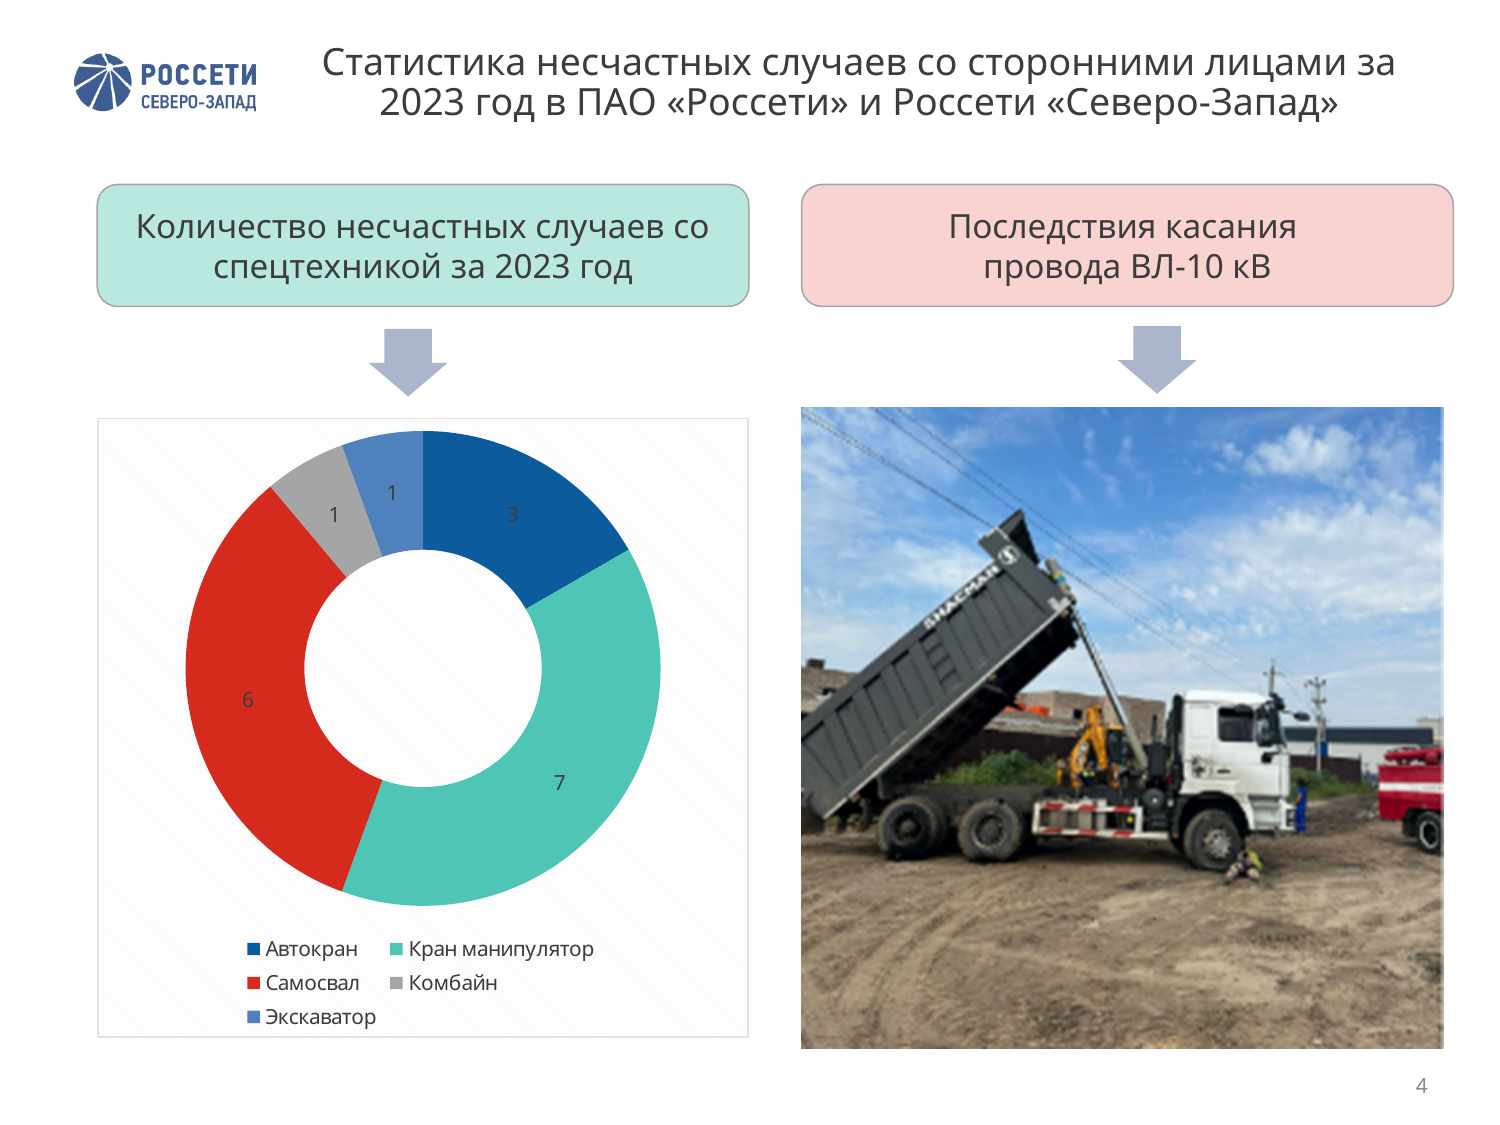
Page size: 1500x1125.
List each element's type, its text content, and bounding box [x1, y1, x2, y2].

picture [74, 34, 256, 131]
text_box Количество несчастных случаев со спецтехникой за 2023 год [95, 182, 752, 309]
title Статистика несчастных случаев со сторонними лицами за 2023 год в ПАО «Россети» и Россети «Северо-Запад» [289, 42, 1430, 138]
chart [96, 417, 750, 1038]
picture [801, 407, 1445, 1049]
text_box Последствия касания провода ВЛ-10 кВ [799, 182, 1456, 309]
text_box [1117, 325, 1197, 394]
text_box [368, 328, 448, 397]
